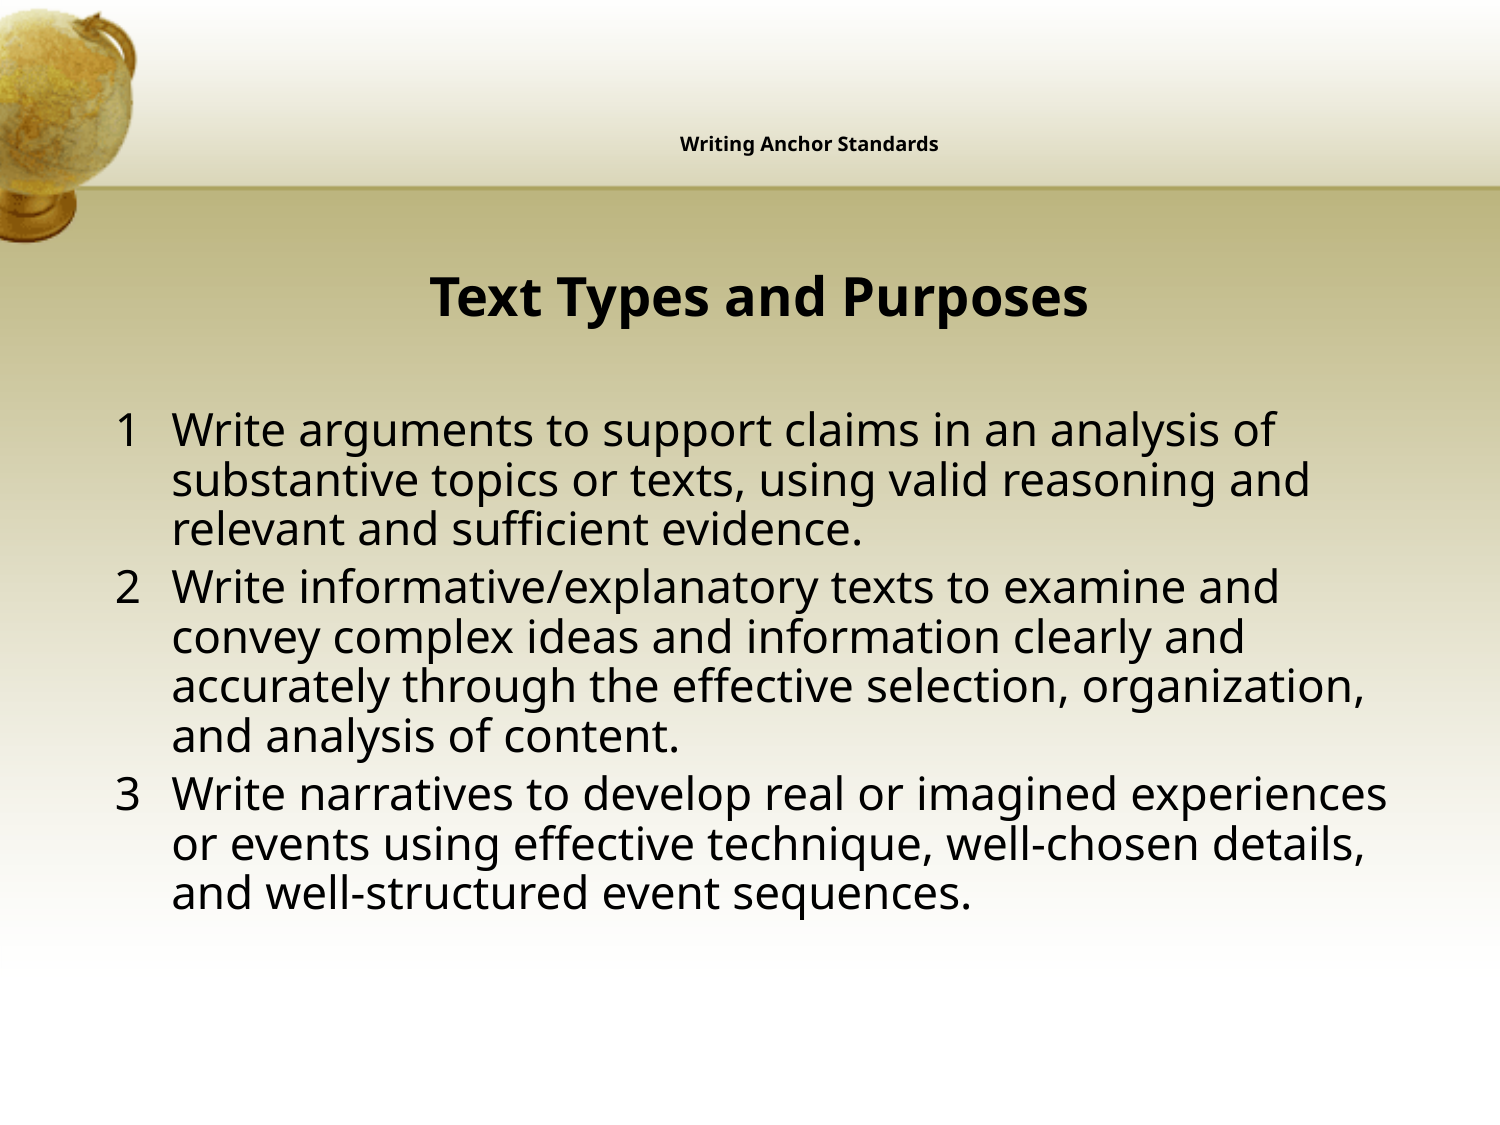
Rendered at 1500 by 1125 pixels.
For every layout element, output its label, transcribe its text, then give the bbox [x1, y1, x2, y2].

list Text Types and Purposes Write arguments to support claims in an analysis of substantive topics or texts, using valid reasoning and relevant and sufficient evidence. Write informative/explanatory texts to examine and convey complex ideas and information clearly and accurately through the effective selection, organization, and analysis of content. Write narratives to develop real or imagined experiences or events using effective technique, well-chosen details, and well-structured event sequences. [99, 262, 1420, 1038]
title Writing Anchor Standards [150, 24, 1470, 163]
picture [0, 0, 1500, 1125]
